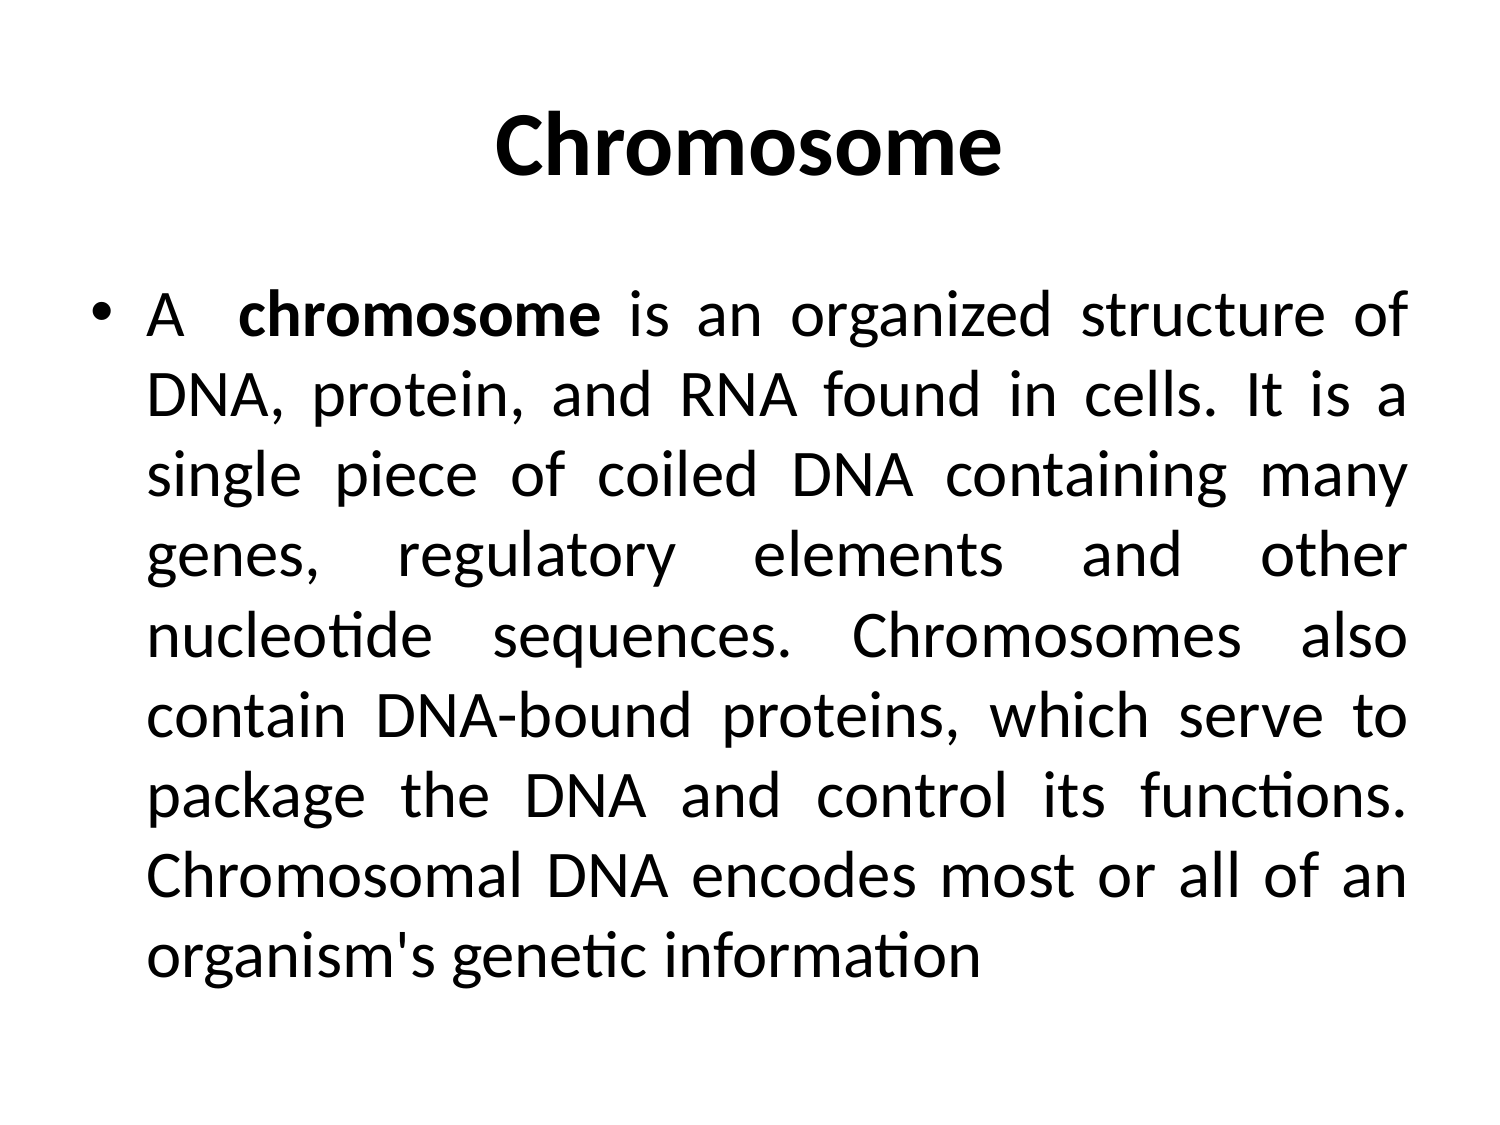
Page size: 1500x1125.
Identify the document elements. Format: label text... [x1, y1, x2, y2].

list A chromosome is an organized structure of DNA, protein, and RNA found in cells. It is a single piece of coiled DNA containing many genes, regulatory elements and other nucleotide sequences. Chromosomes also contain DNA-bound proteins, which serve to package the DNA and control its functions. Chromosomal DNA encodes most or all of an organism's genetic information [75, 262, 1425, 1005]
title Chromosome [75, 45, 1425, 233]
